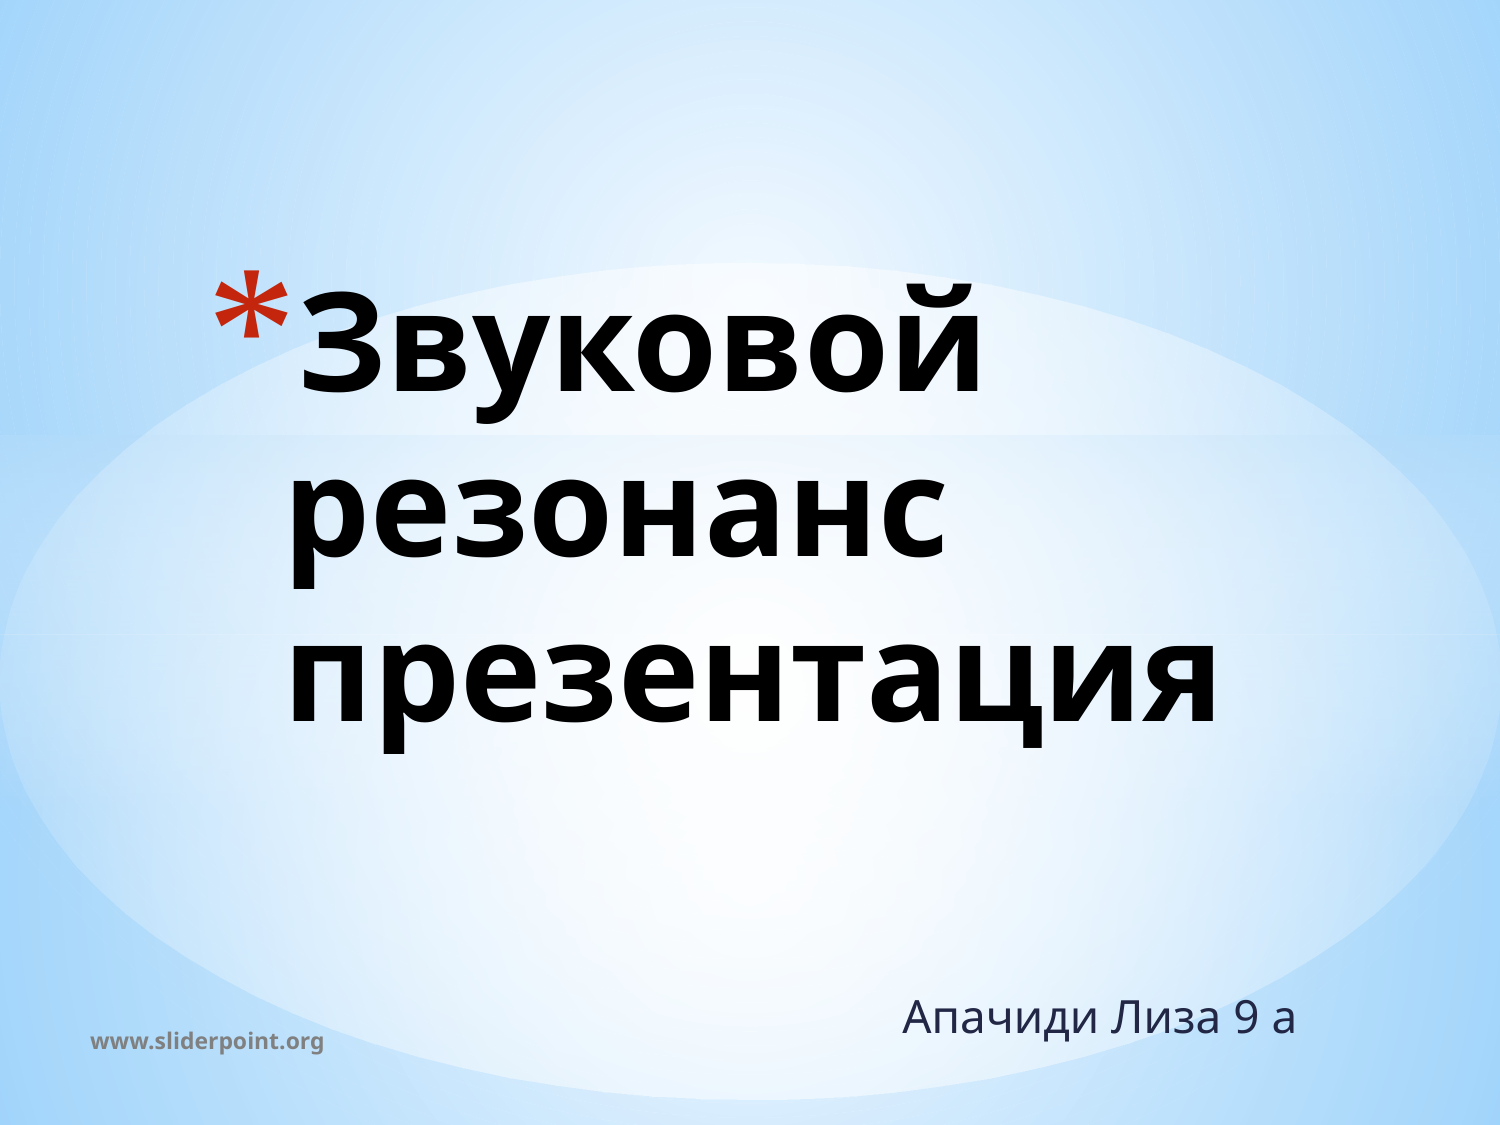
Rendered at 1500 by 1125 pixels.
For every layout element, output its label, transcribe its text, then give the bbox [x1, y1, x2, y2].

footer www.sliderpoint.org [75, 1012, 625, 1073]
subtitle Апачиди Лиза 9 а [887, 980, 1500, 1125]
title Звуковой резонанс презентация [164, 246, 1254, 541]
